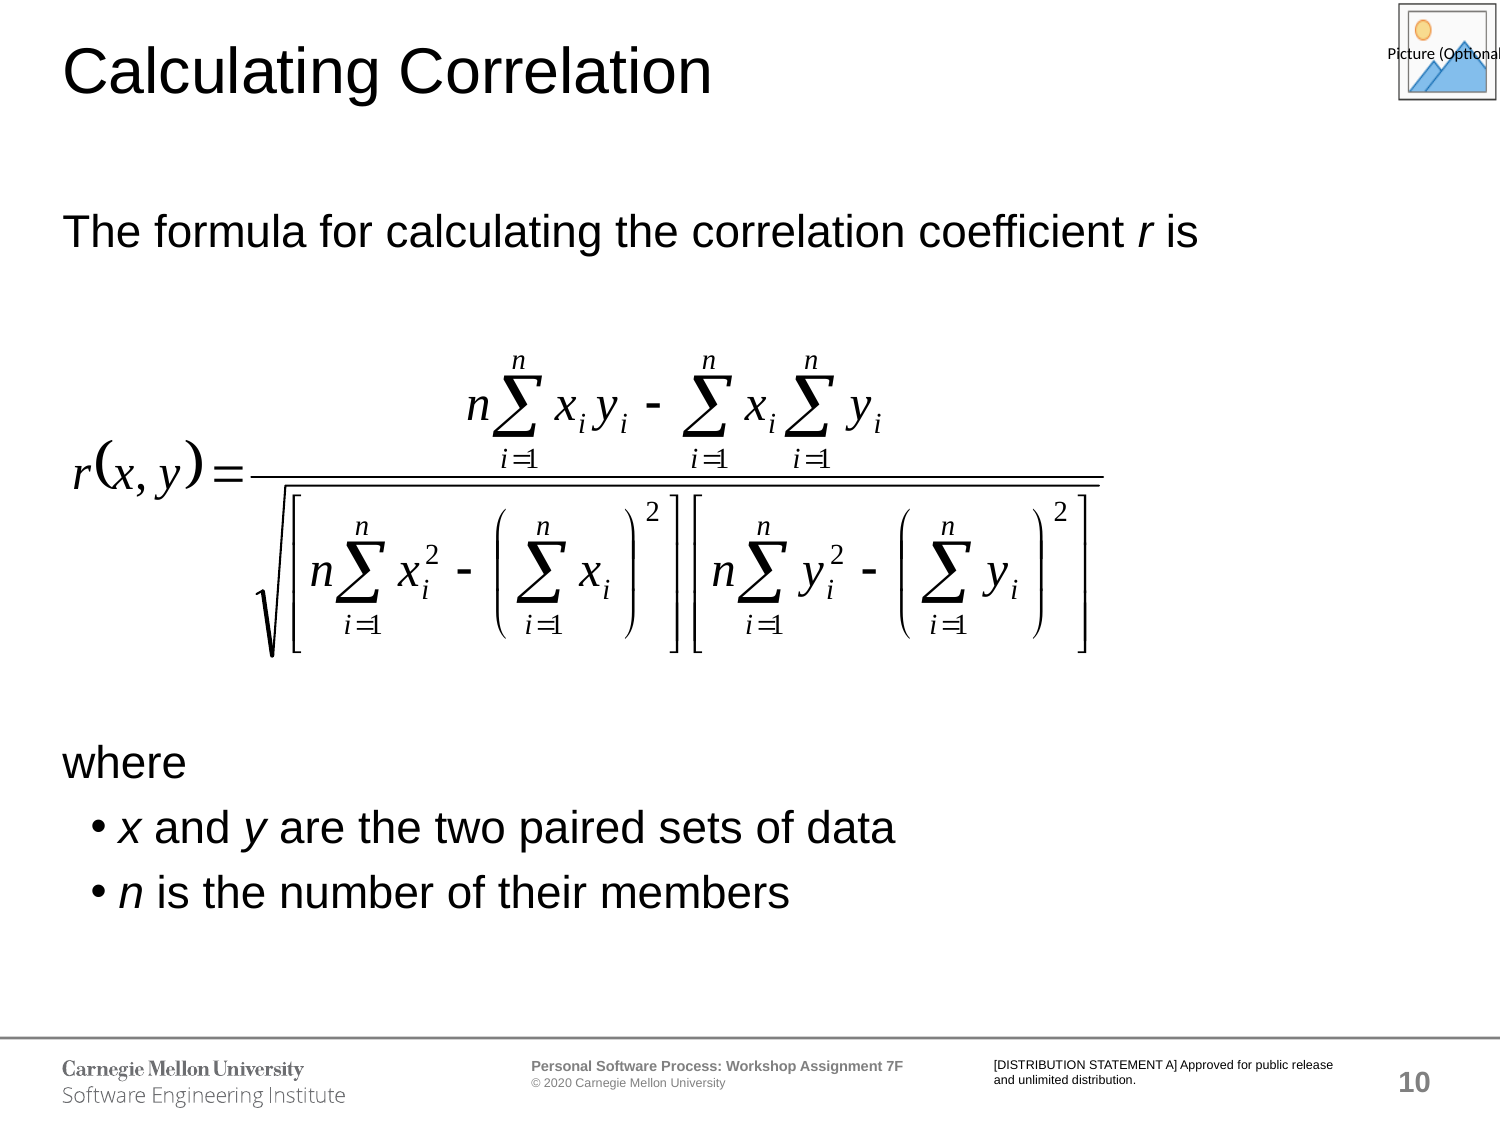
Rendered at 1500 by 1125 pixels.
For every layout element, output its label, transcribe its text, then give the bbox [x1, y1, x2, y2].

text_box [64, 338, 1125, 680]
title Calculating Correlation [62, 37, 1338, 182]
picture [1394, 0, 1500, 105]
list The formula for calculating the correlation coefficient r is where x and y are the two paired sets of data n is the number of their members [62, 201, 1431, 1000]
